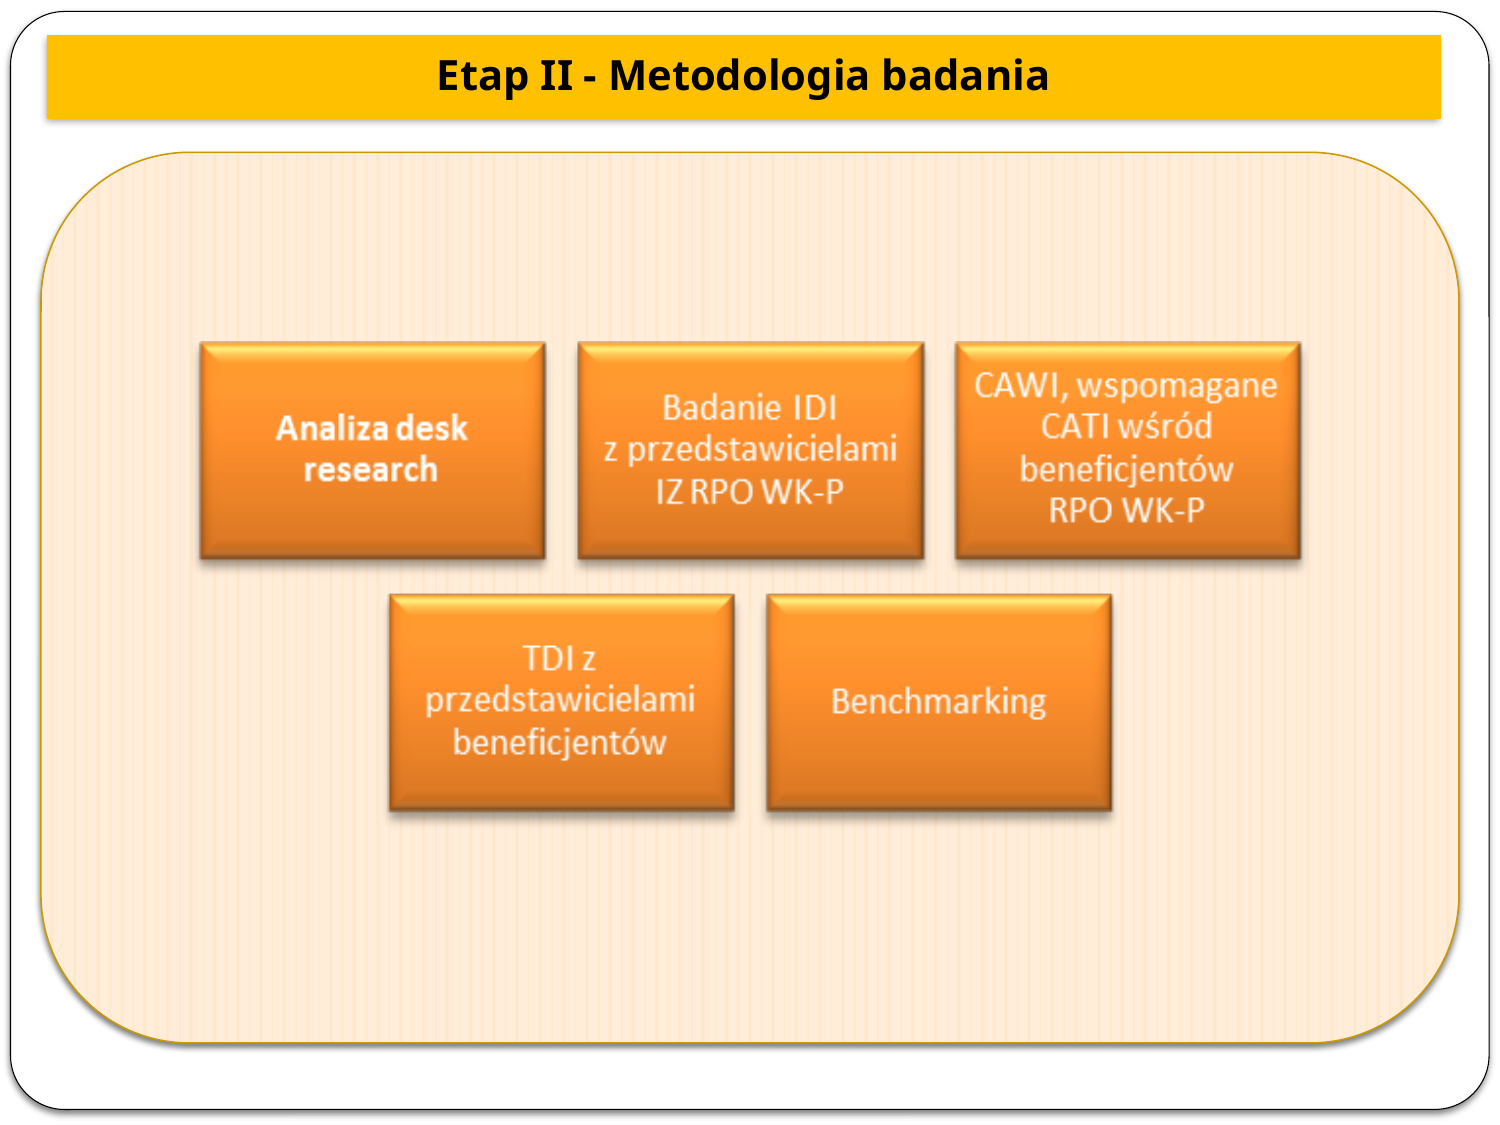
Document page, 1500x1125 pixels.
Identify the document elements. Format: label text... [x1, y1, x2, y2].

text_box [40, 844, 1460, 1044]
text_box Etap II - Metodologia badania [46, 35, 1441, 119]
picture [40, 337, 1460, 835]
text_box [40, 151, 1460, 337]
